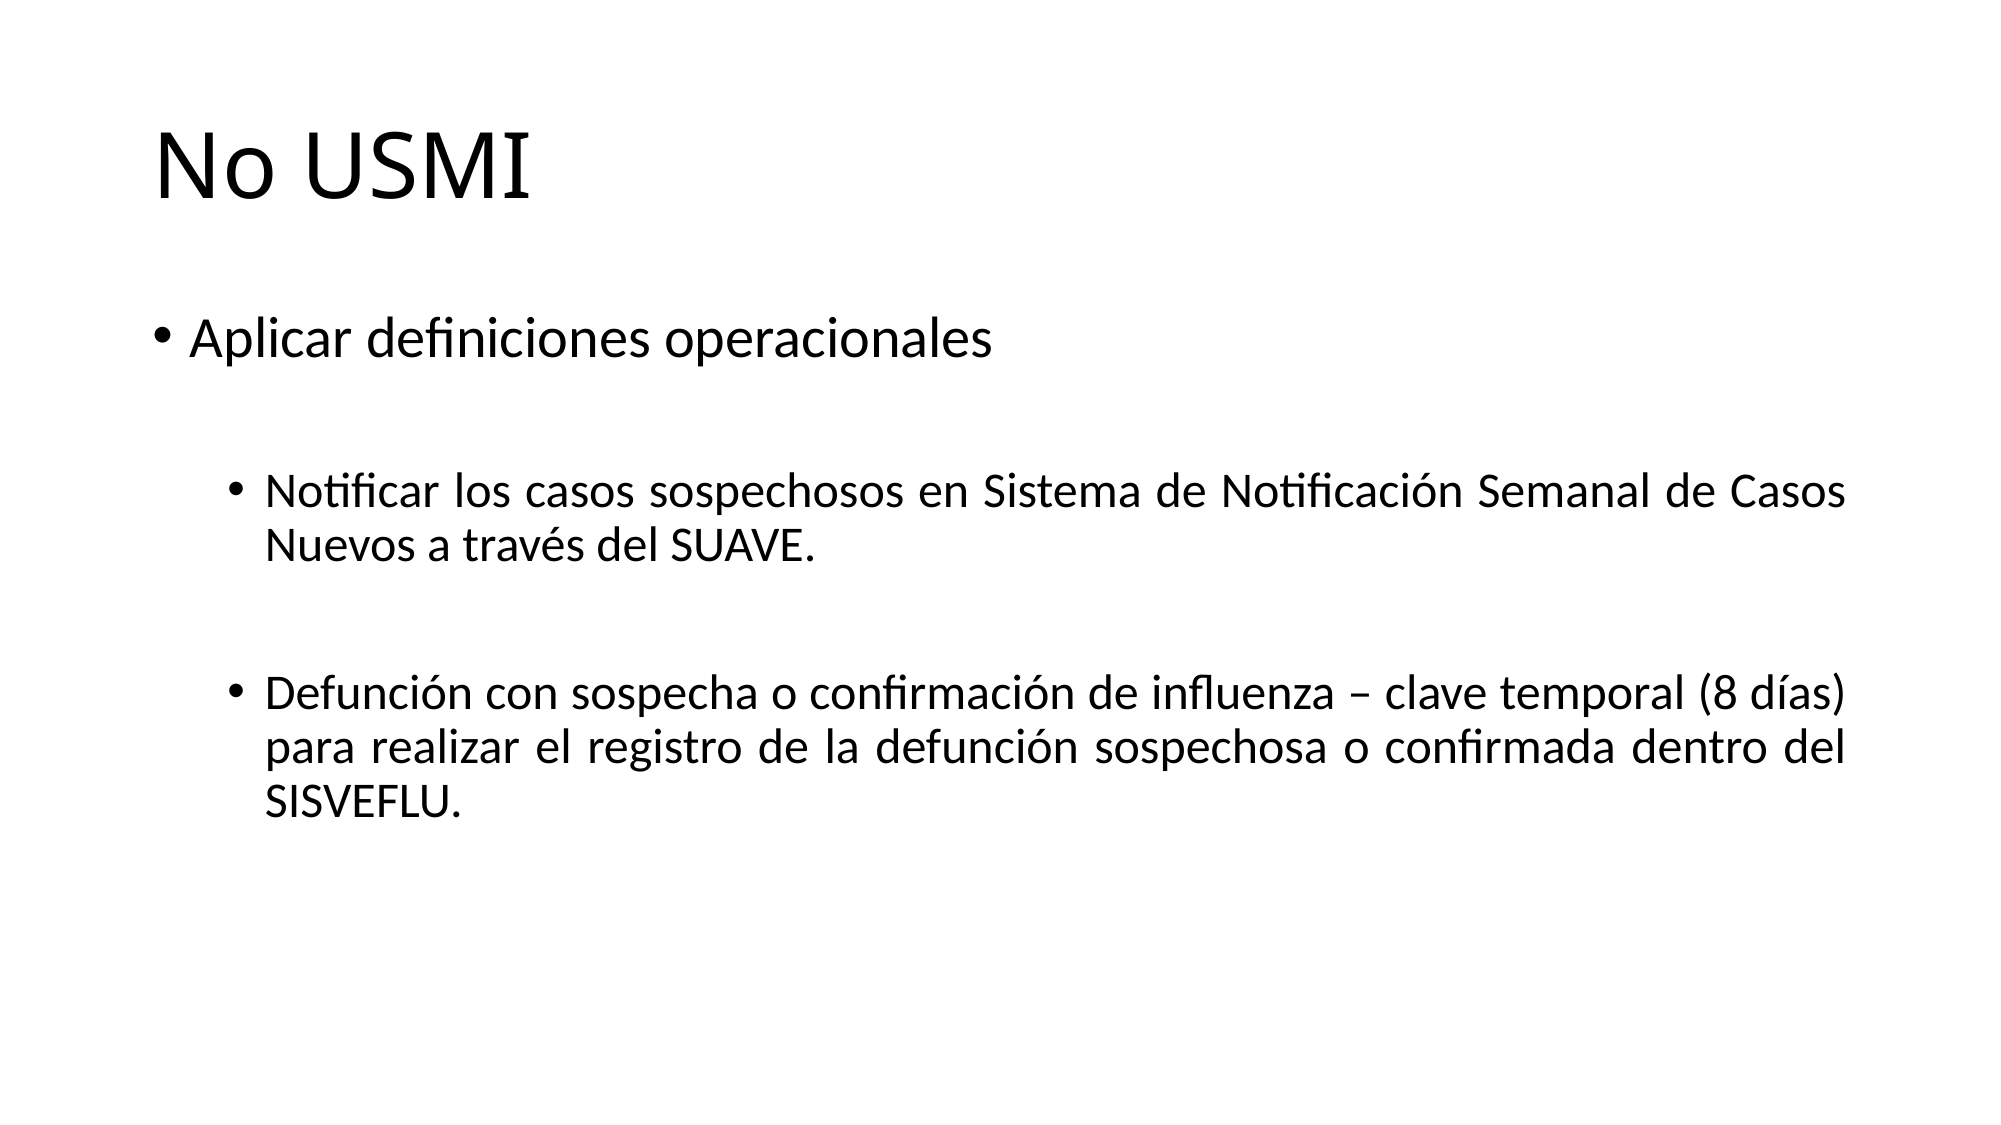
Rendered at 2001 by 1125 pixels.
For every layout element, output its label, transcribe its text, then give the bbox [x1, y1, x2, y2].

title No USMI [137, 59, 1863, 278]
list Aplicar definiciones operacionales Notificar los casos sospechosos en Sistema de Notificación Semanal de Casos Nuevos a través del SUAVE. Defunción con sospecha o confirmación de influenza – clave temporal (8 días) para realizar el registro de la defunción sospechosa o confirmada dentro del SISVEFLU. [137, 299, 1863, 1014]
